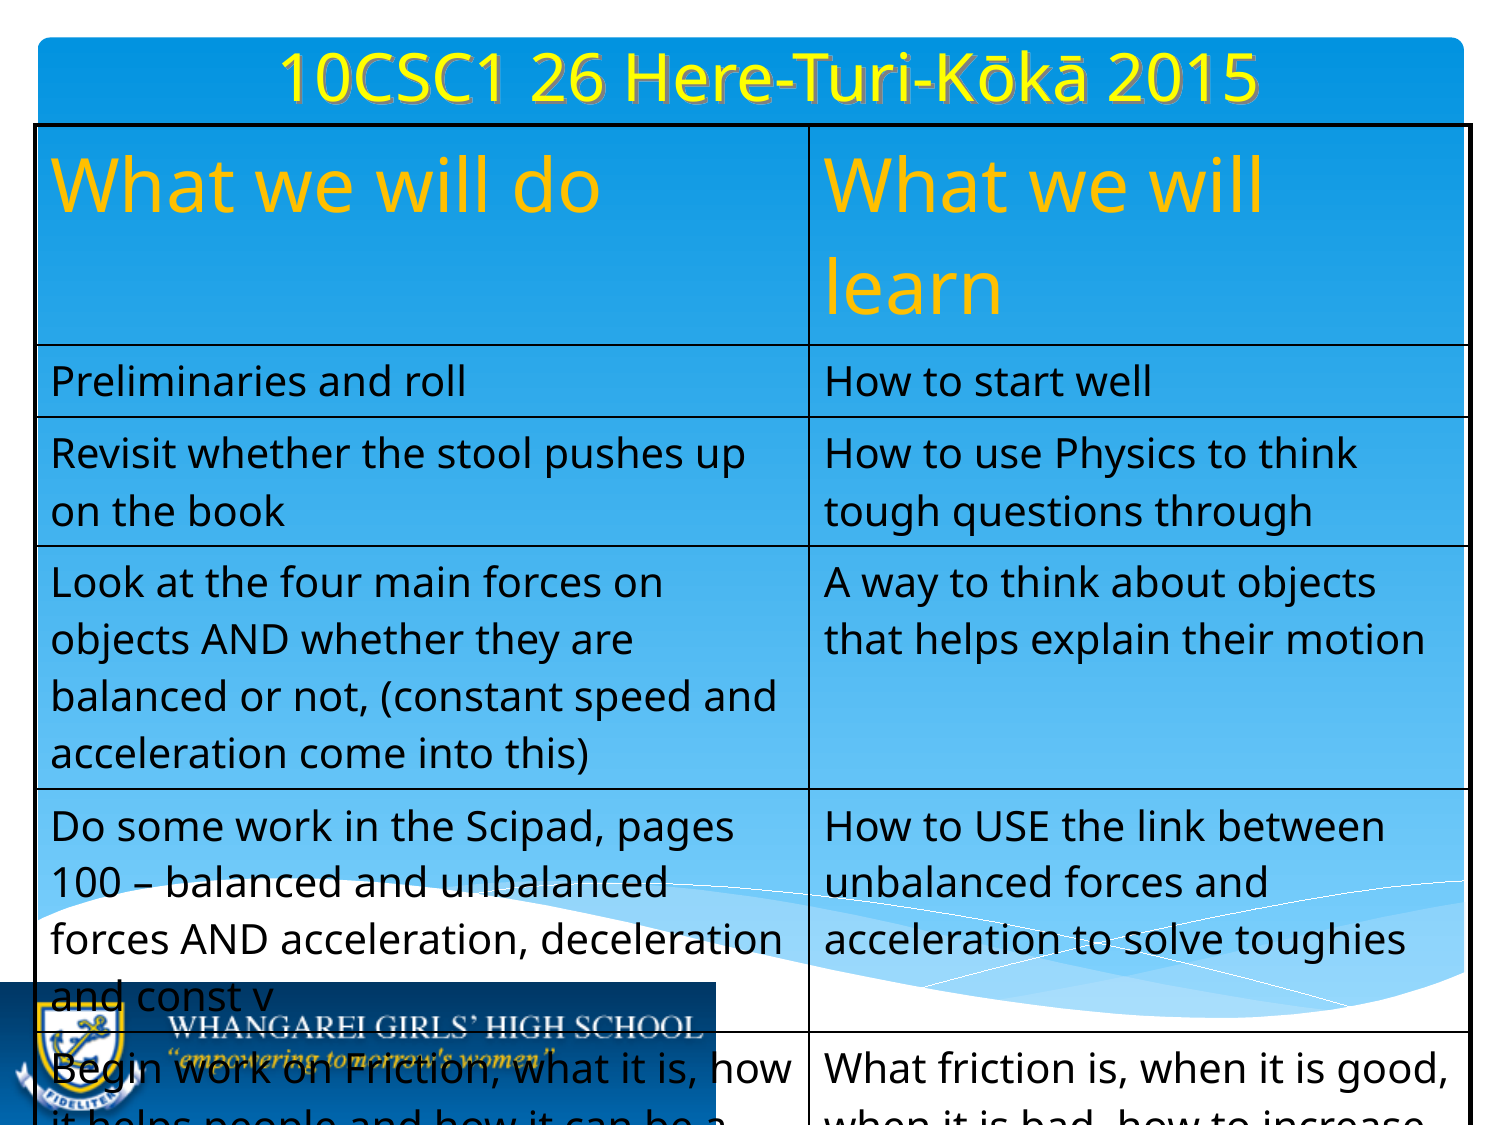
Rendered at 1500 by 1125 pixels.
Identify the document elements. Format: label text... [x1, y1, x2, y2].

table_cell Begin work on Friction, what it is, how it helps people and how it can be a nuisance to people [721, 1033, 808, 1125]
table_cell Look at the four main forces on objects AND whether they are balanced or not, (constant speed and acceleration come into this) [37, 547, 808, 788]
table_cell Preliminaries and roll [37, 346, 808, 416]
table_cell Revisit whether the stool pushes up on the book [37, 418, 808, 545]
table_cell Do some work in the Scipad, pages 100 – balanced and unbalanced forces AND acceleration, deceleration and const v [37, 790, 808, 1031]
table_cell How to use Physics to think tough questions through [810, 418, 1468, 545]
table_header What we will learn [810, 127, 1468, 344]
table_cell How to start well [810, 346, 1468, 416]
text_box 10CSC1 26 Here-Turi-Kōkā 2015 [162, 24, 1375, 123]
table_cell What friction is, when it is good, when it is bad, how to increase it and how to decrease it. [810, 1033, 1468, 1125]
picture [0, 982, 716, 1125]
table_cell A way to think about objects that helps explain their motion [810, 547, 1468, 788]
table_header What we will do [37, 127, 808, 344]
table_cell How to USE the link between unbalanced forces and acceleration to solve toughies [810, 790, 1468, 1031]
